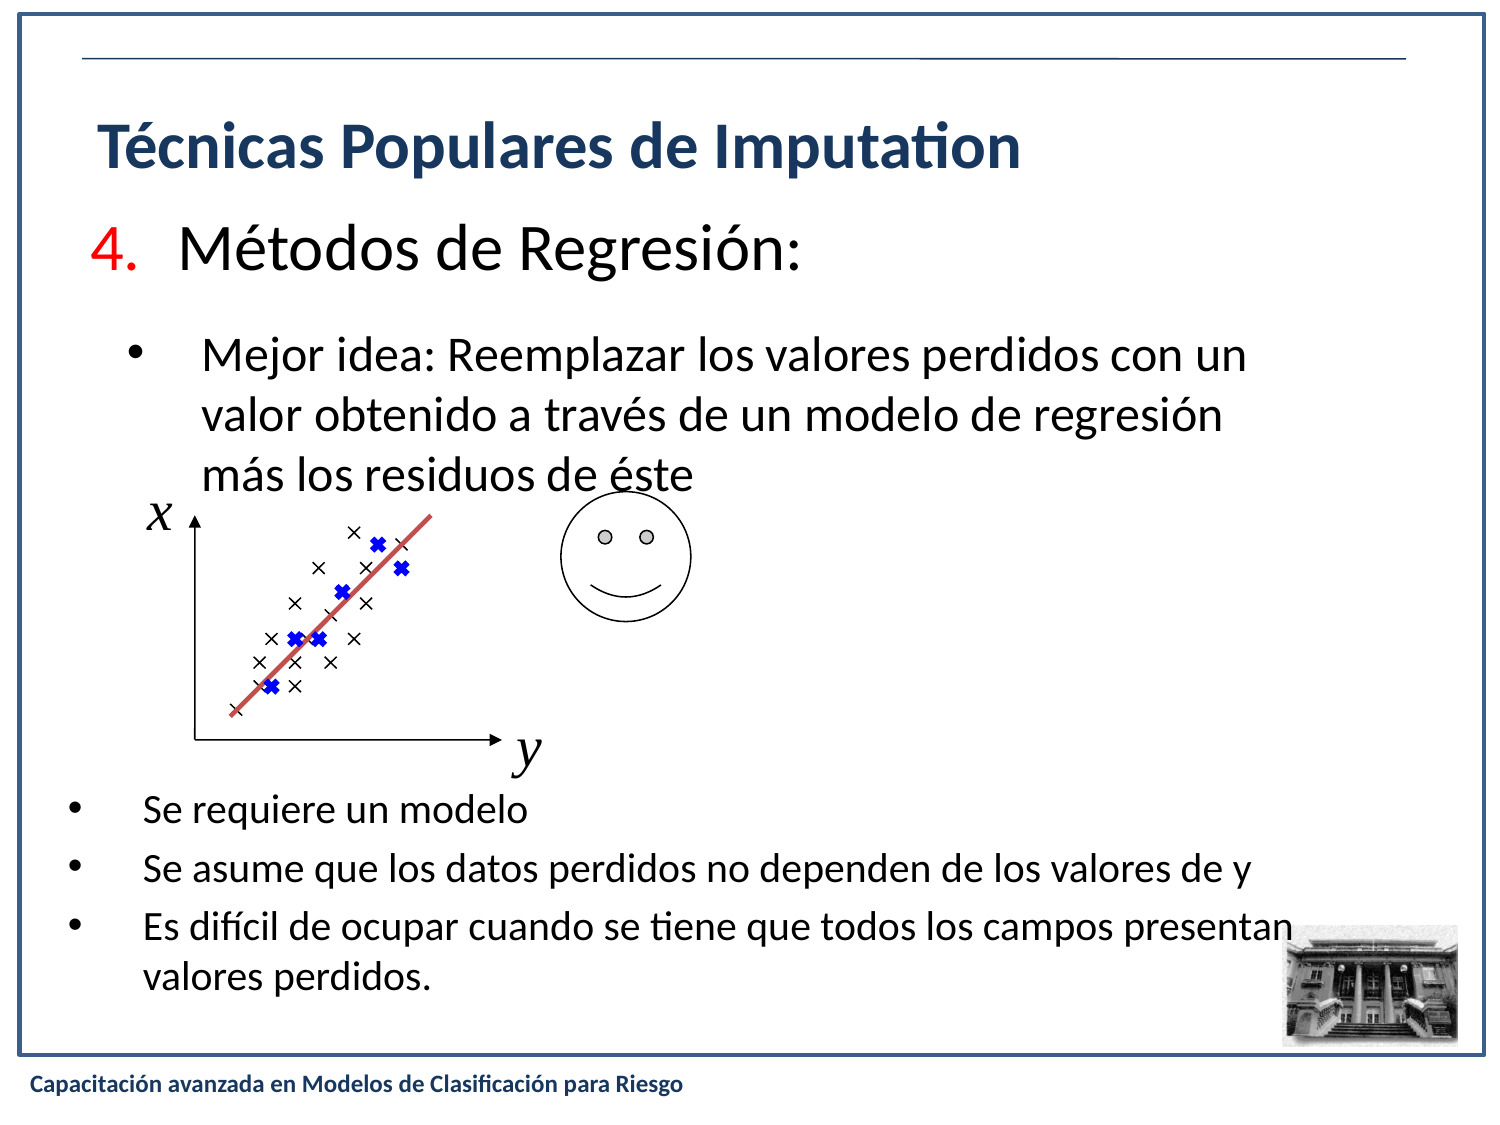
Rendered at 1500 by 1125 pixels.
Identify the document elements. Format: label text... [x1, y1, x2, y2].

text_box Mejor idea: Reemplazar los valores perdidos con un valor obtenido a través de un modelo de regresión más los residuos de éste [112, 314, 1334, 421]
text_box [336, 585, 349, 599]
title Técnicas Populares de Imputation [81, 81, 1414, 196]
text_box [289, 632, 302, 646]
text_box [395, 562, 408, 575]
list Métodos de Regresión: [74, 196, 1426, 293]
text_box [501, 727, 556, 791]
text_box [194, 515, 503, 741]
text_box Se requiere un modelo Se asume que los datos perdidos no dependen de los valores de y Es difícil de ocupar cuando se tiene que todos los campos presentan valores perdidos. [53, 774, 1365, 882]
text_box [560, 491, 691, 622]
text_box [265, 680, 278, 693]
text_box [371, 538, 385, 551]
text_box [312, 632, 326, 646]
picture [1282, 925, 1458, 1047]
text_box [135, 491, 184, 545]
